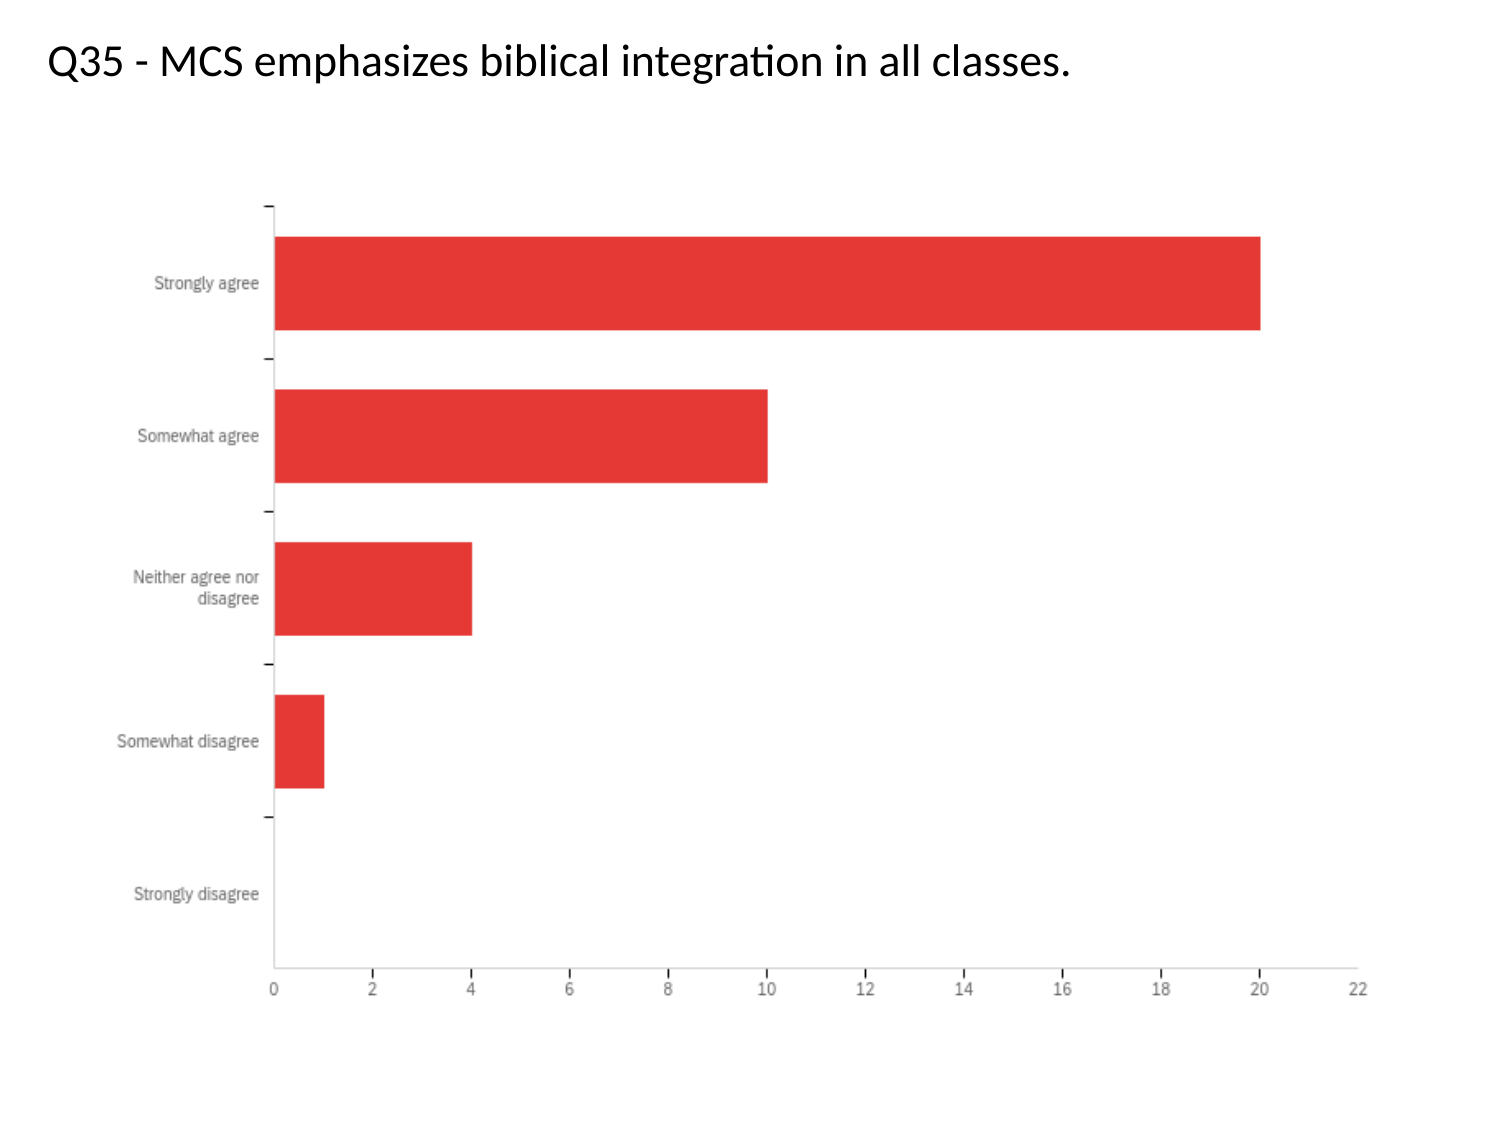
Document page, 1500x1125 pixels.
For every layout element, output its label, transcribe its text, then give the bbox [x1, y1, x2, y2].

picture [93, 196, 1407, 1018]
text_box Q35 - MCS emphasizes biblical integration in all classes. [32, 22, 1383, 84]
